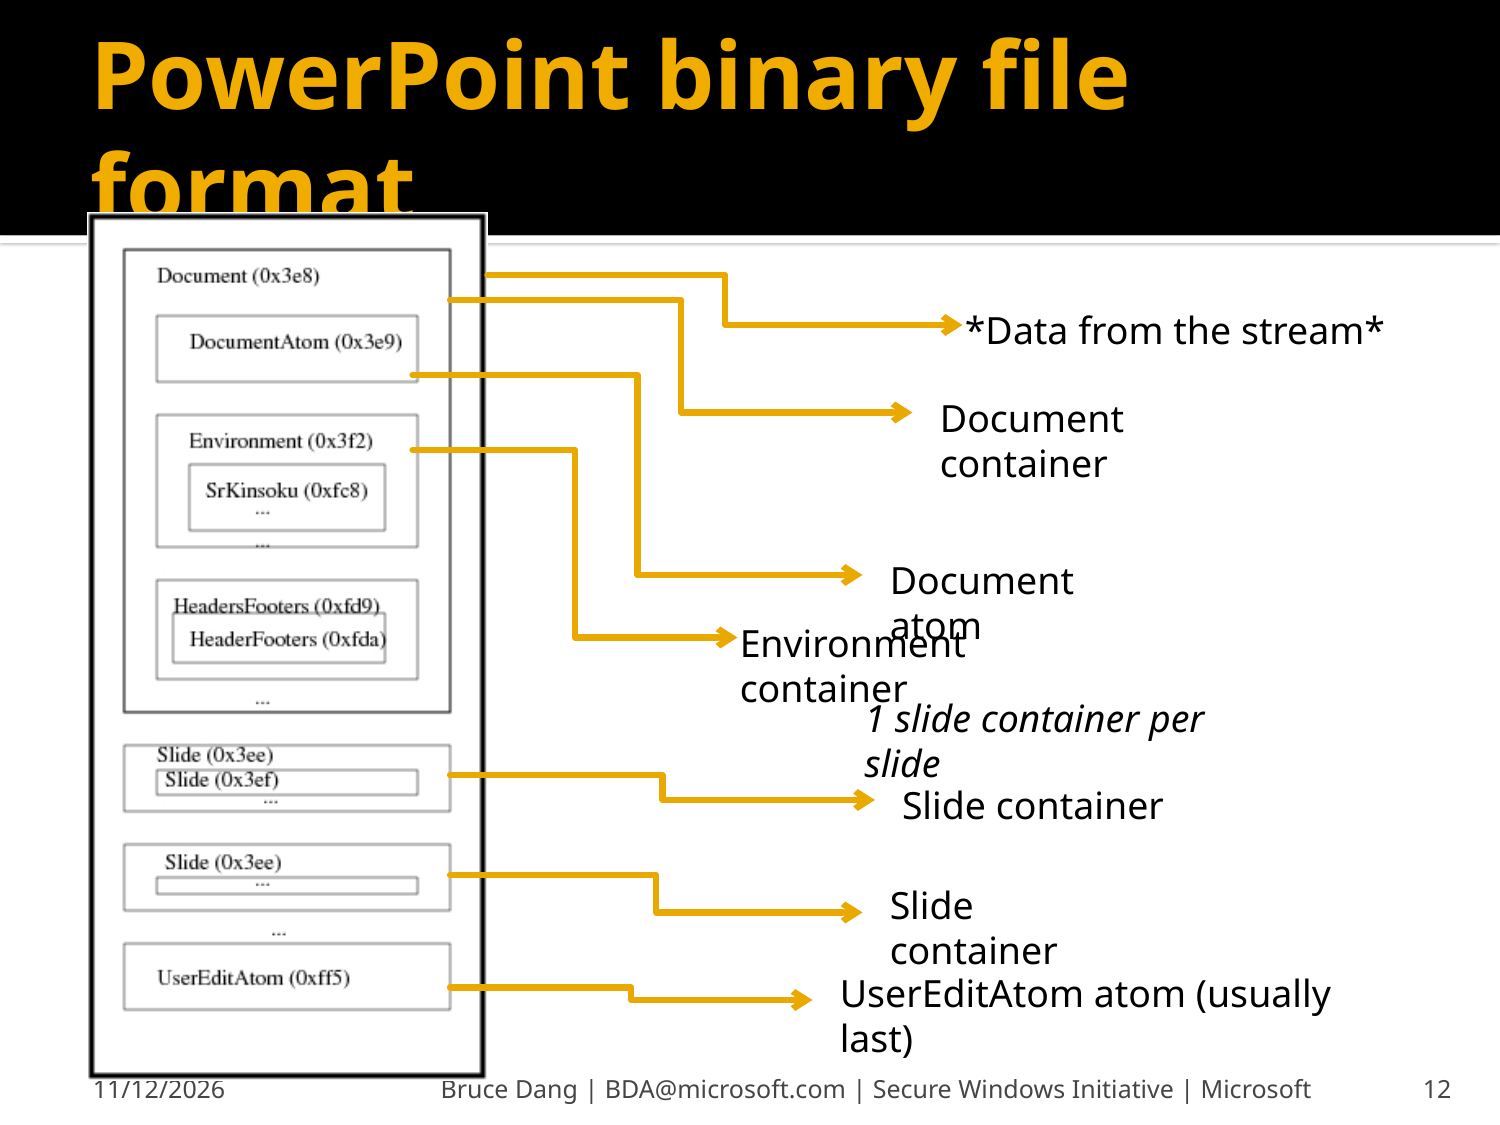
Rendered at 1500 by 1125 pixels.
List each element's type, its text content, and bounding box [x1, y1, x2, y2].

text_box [412, 449, 738, 638]
text_box Slide container [887, 793, 1188, 835]
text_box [449, 774, 875, 800]
text_box 1 slide container per slide [849, 687, 1288, 793]
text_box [449, 874, 863, 913]
slide_number 12 [1345, 1062, 1467, 1108]
text_box Document atom [874, 549, 1175, 655]
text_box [412, 374, 863, 575]
text_box Document container [924, 387, 1275, 493]
text_box UserEditAtom atom (usually last) [825, 962, 1375, 1068]
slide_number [75, 1062, 425, 1108]
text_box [487, 274, 963, 326]
text_box Slide container [875, 874, 1138, 962]
footer Bruce Dang | BDA@microsoft.com | Secure Windows Initiative | Microsoft [433, 1062, 1337, 1108]
text_box Environment container [725, 612, 1125, 718]
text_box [449, 299, 913, 413]
title PowerPoint binary file format [75, 25, 1425, 231]
picture [87, 212, 488, 1081]
text_box *Data from the stream* [949, 299, 1413, 360]
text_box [449, 987, 813, 1000]
